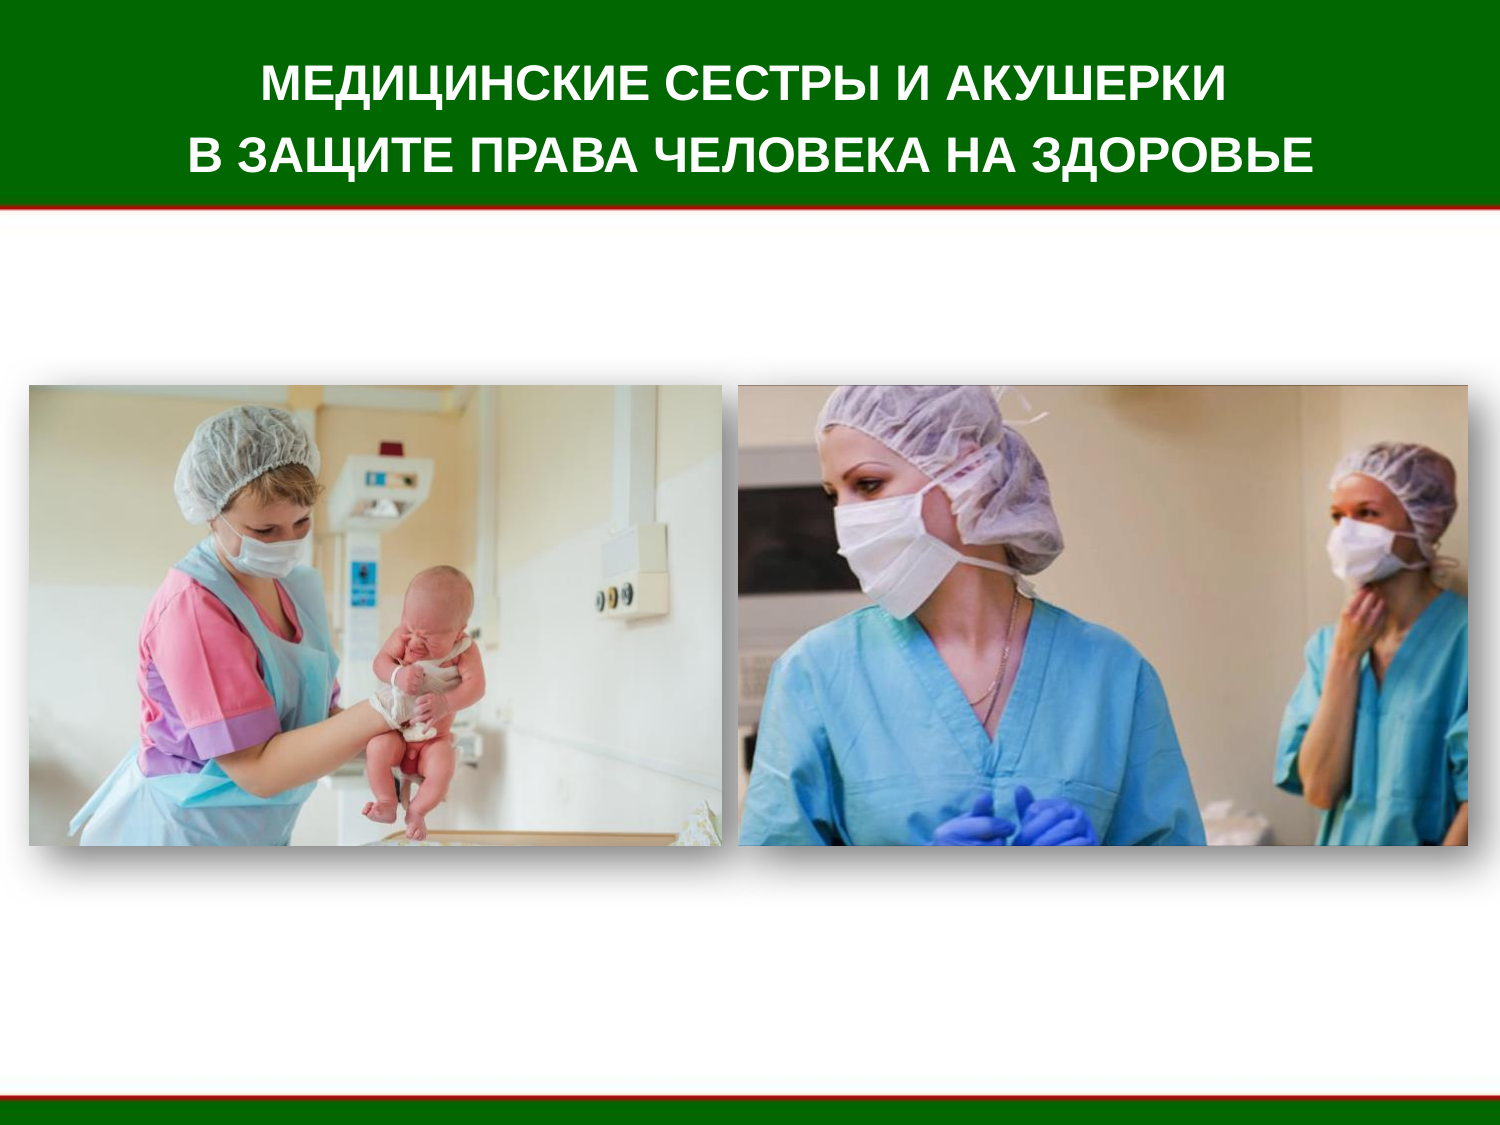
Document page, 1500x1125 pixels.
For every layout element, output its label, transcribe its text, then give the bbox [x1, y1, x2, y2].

picture [0, 0, 1500, 1125]
text_box МЕДИЦИНСКИЕ СЕСТРЫ И АКУШЕРКИ В ЗАЩИТЕ ПРАВА ЧЕЛОВЕКА НА ЗДОРОВЬЕ [2, 30, 1500, 190]
